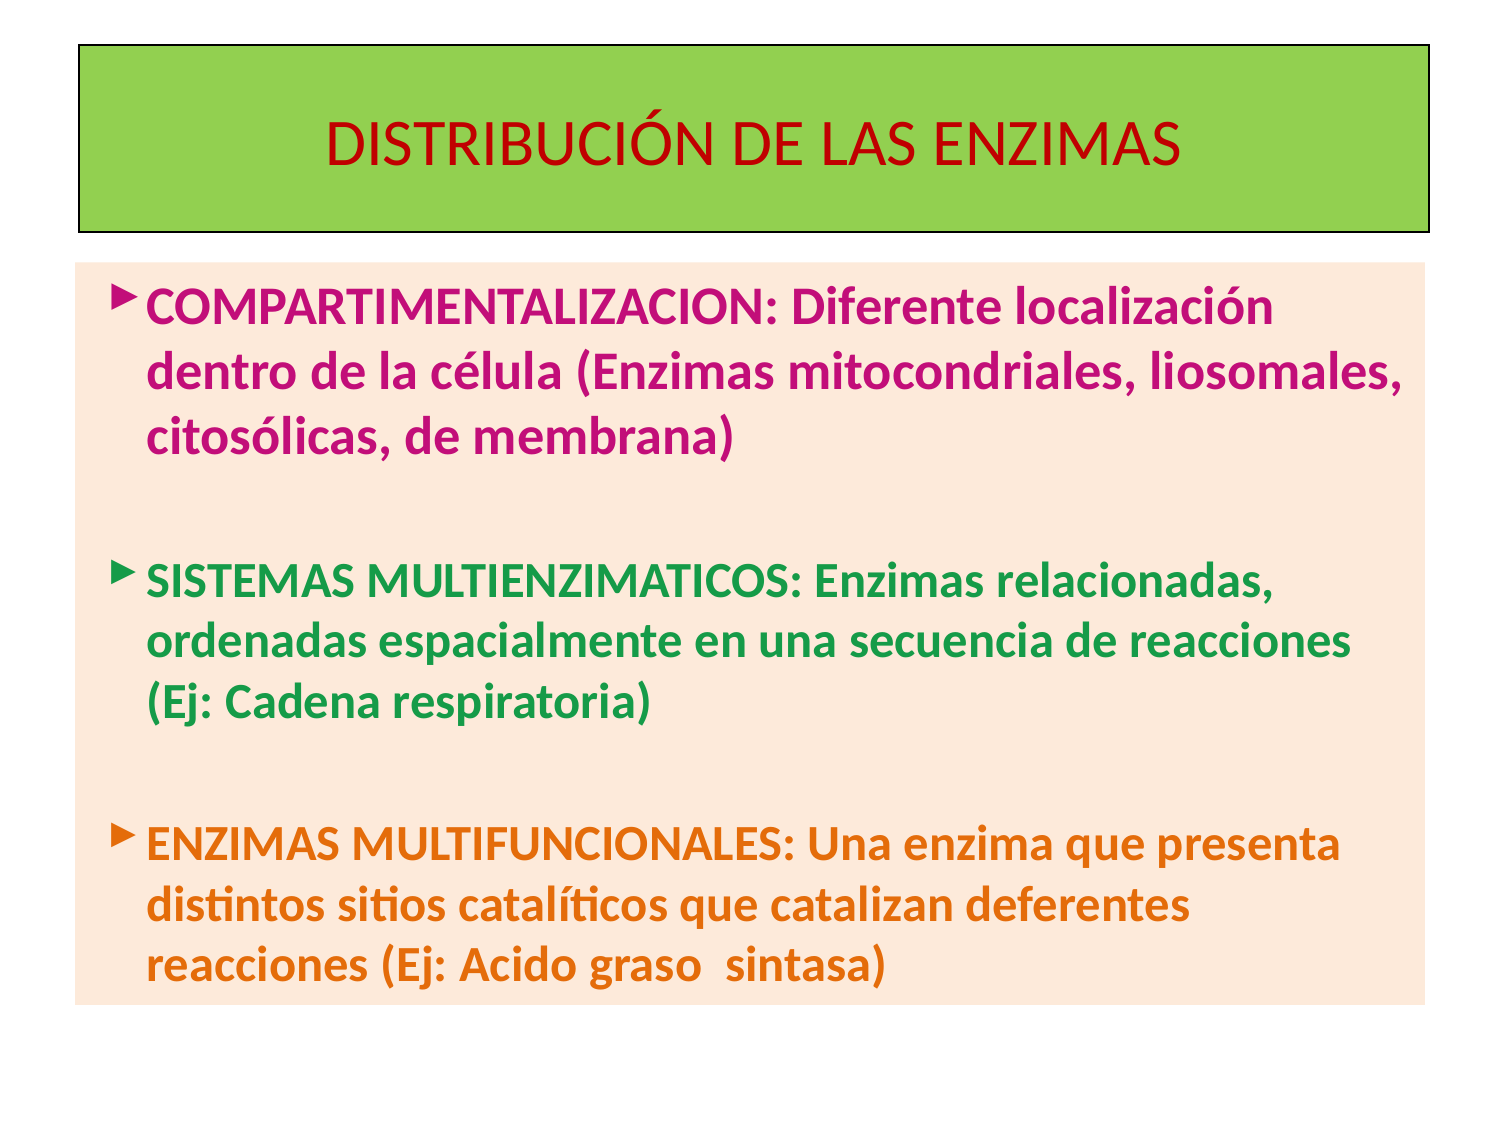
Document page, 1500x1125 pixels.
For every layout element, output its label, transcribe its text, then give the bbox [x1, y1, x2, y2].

title DISTRIBUCIÓN DE LAS ENZIMAS [78, 44, 1430, 233]
list COMPARTIMENTALIZACION: Diferente localización dentro de la célula (Enzimas mitocondriales, liosomales, citosólicas, de membrana) SISTEMAS MULTIENZIMATICOS: Enzimas relacionadas, ordenadas espacialmente en una secuencia de reacciones (Ej: Cadena respiratoria) ENZIMAS MULTIFUNCIONALES: Una enzima que presenta distintos sitios catalíticos que catalizan deferentes reacciones (Ej: Acido graso sintasa) [74, 262, 1426, 1006]
